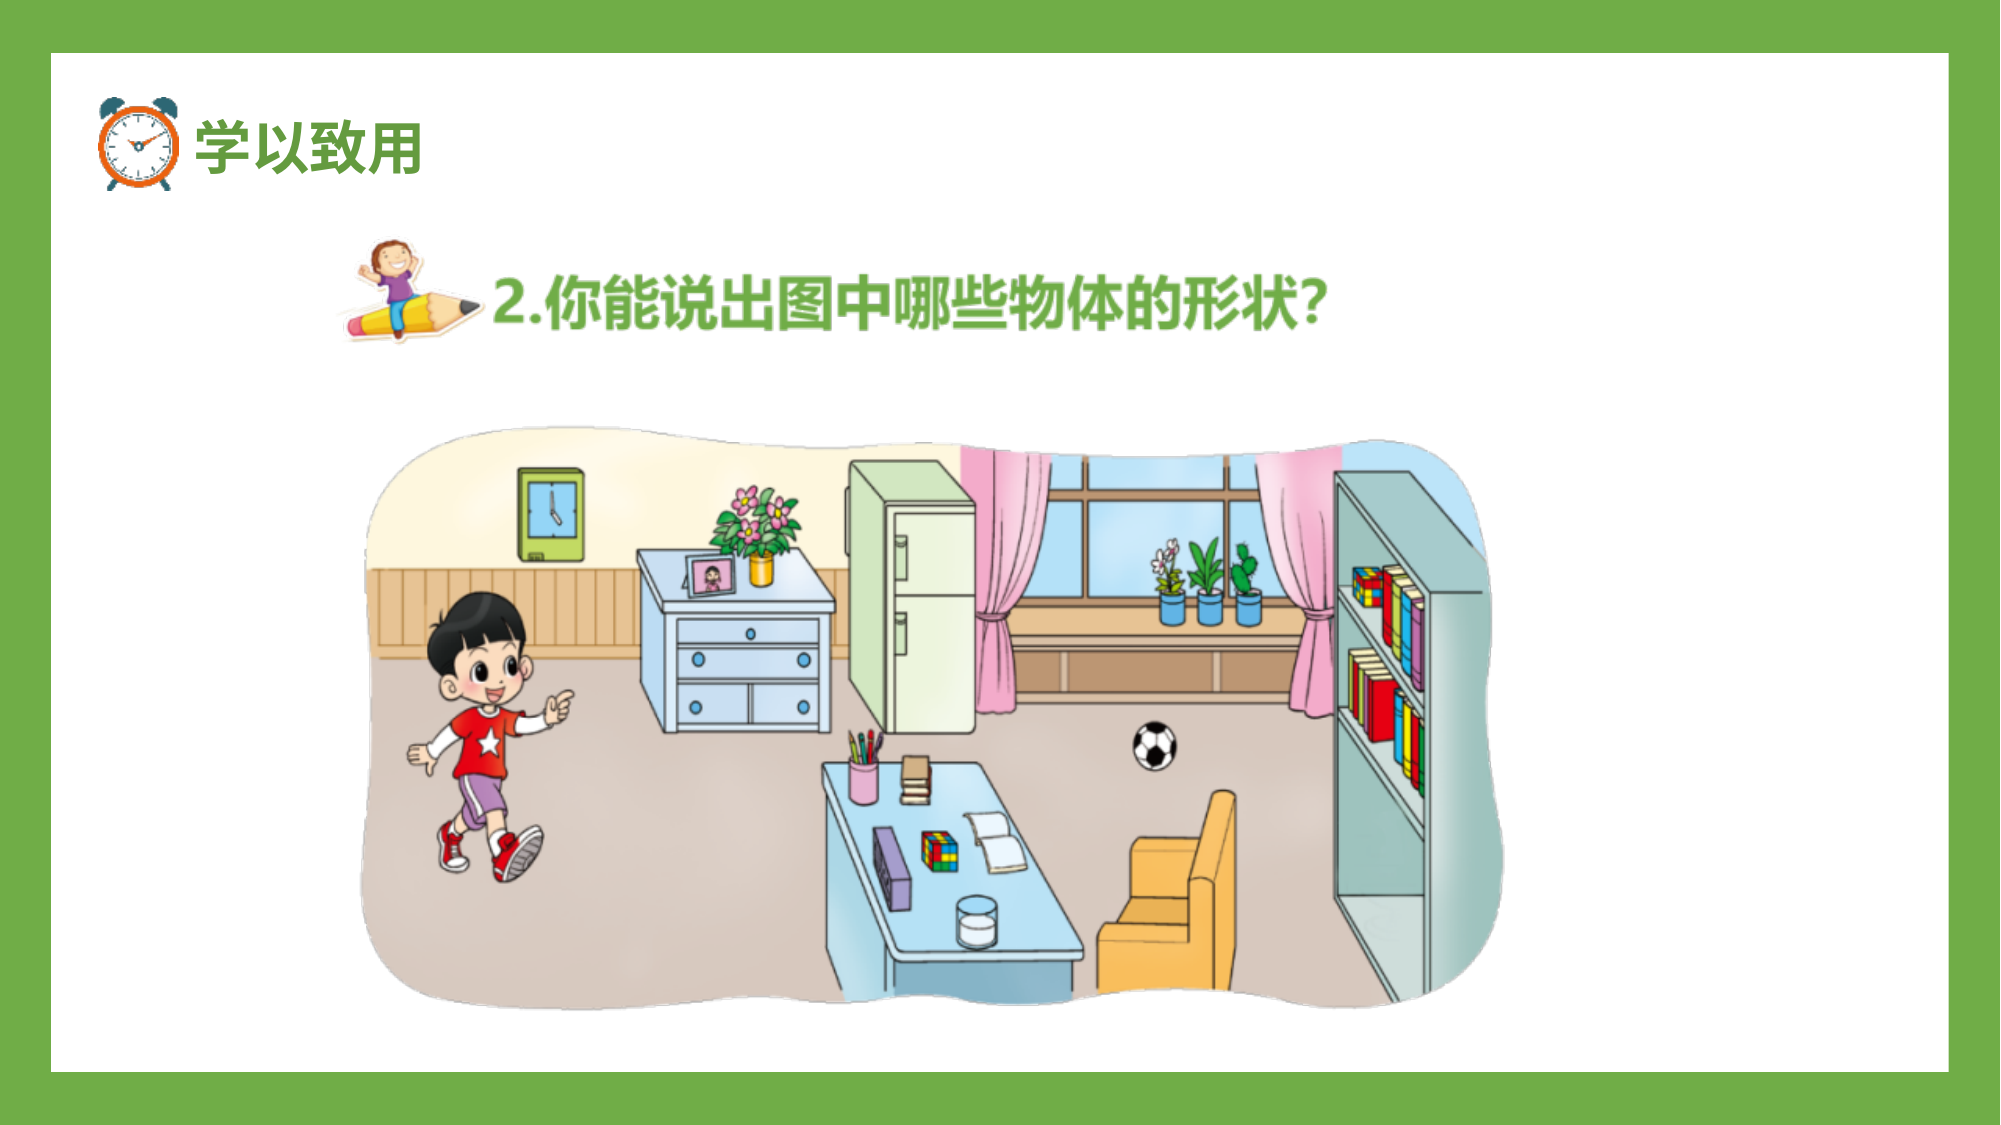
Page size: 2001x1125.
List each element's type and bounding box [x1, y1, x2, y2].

picture [340, 416, 1525, 1020]
picture [314, 224, 1615, 380]
text_box [97, 97, 554, 191]
